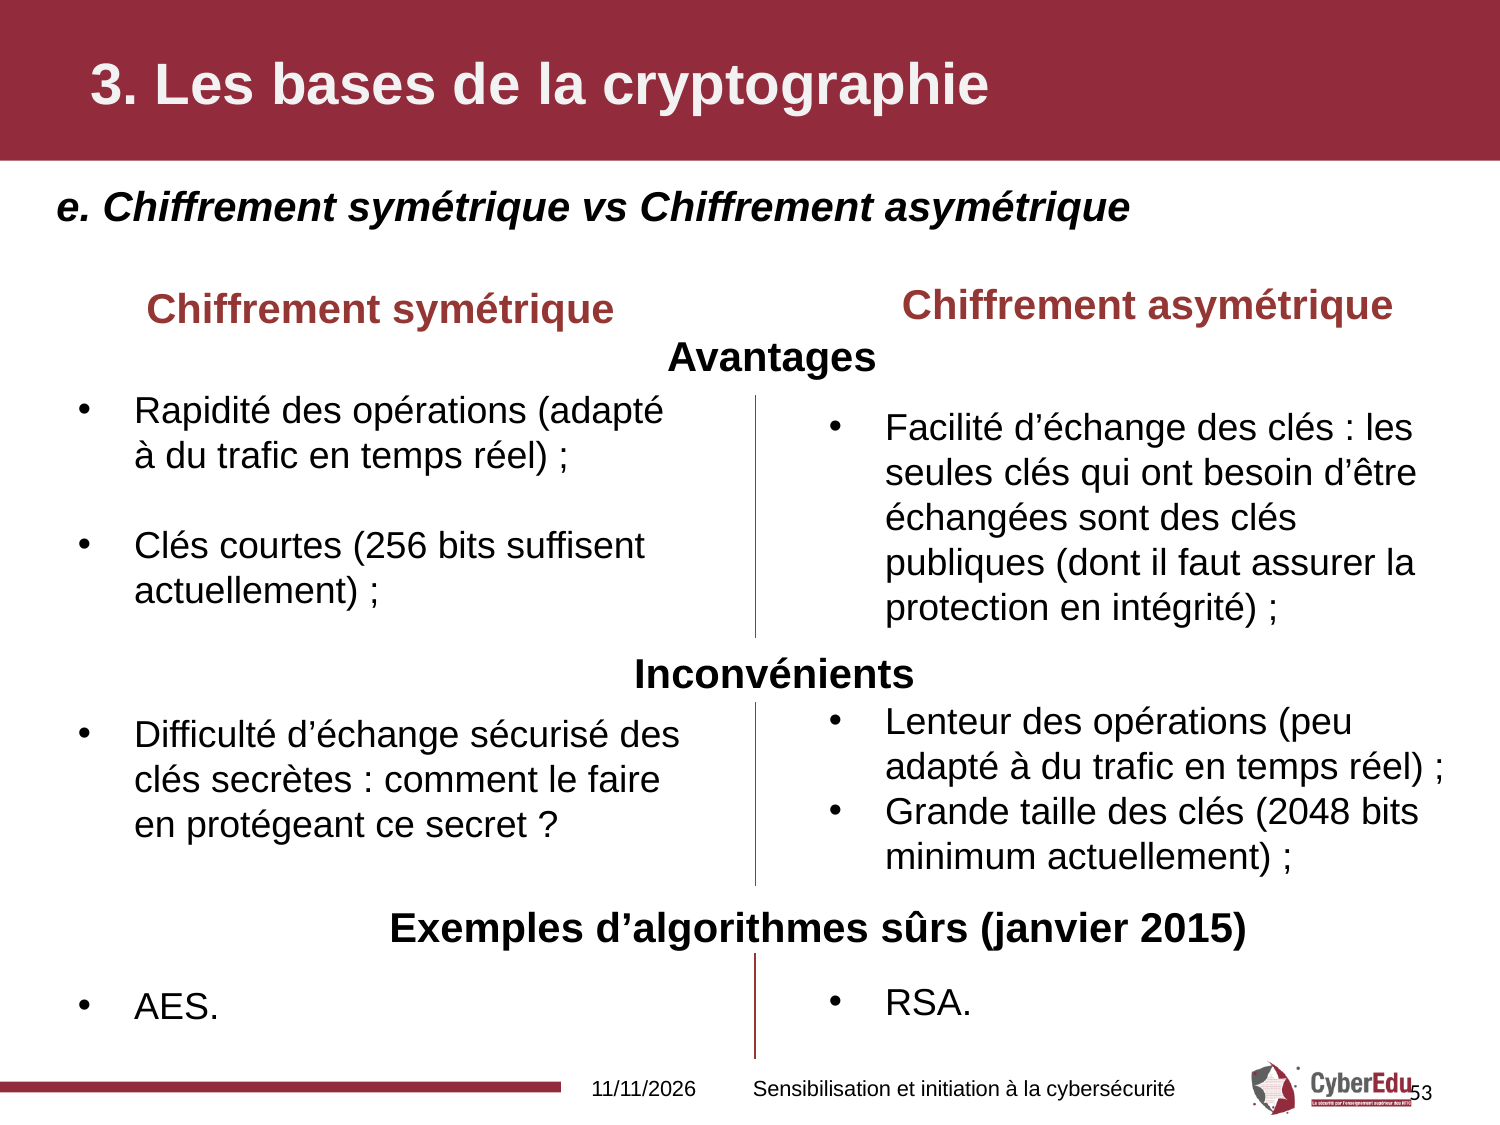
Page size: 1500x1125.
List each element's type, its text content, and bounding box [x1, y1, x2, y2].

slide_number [561, 1067, 727, 1118]
footer Sensibilisation et initiation à la cybersécurité [738, 1067, 1236, 1118]
picture [1246, 1060, 1412, 1115]
text_box e. Chiffrement symétrique vs Chiffrement asymétrique [41, 172, 1471, 268]
title 3. Les bases de la cryptographie [75, 1, 1425, 161]
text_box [62, 270, 1471, 1059]
